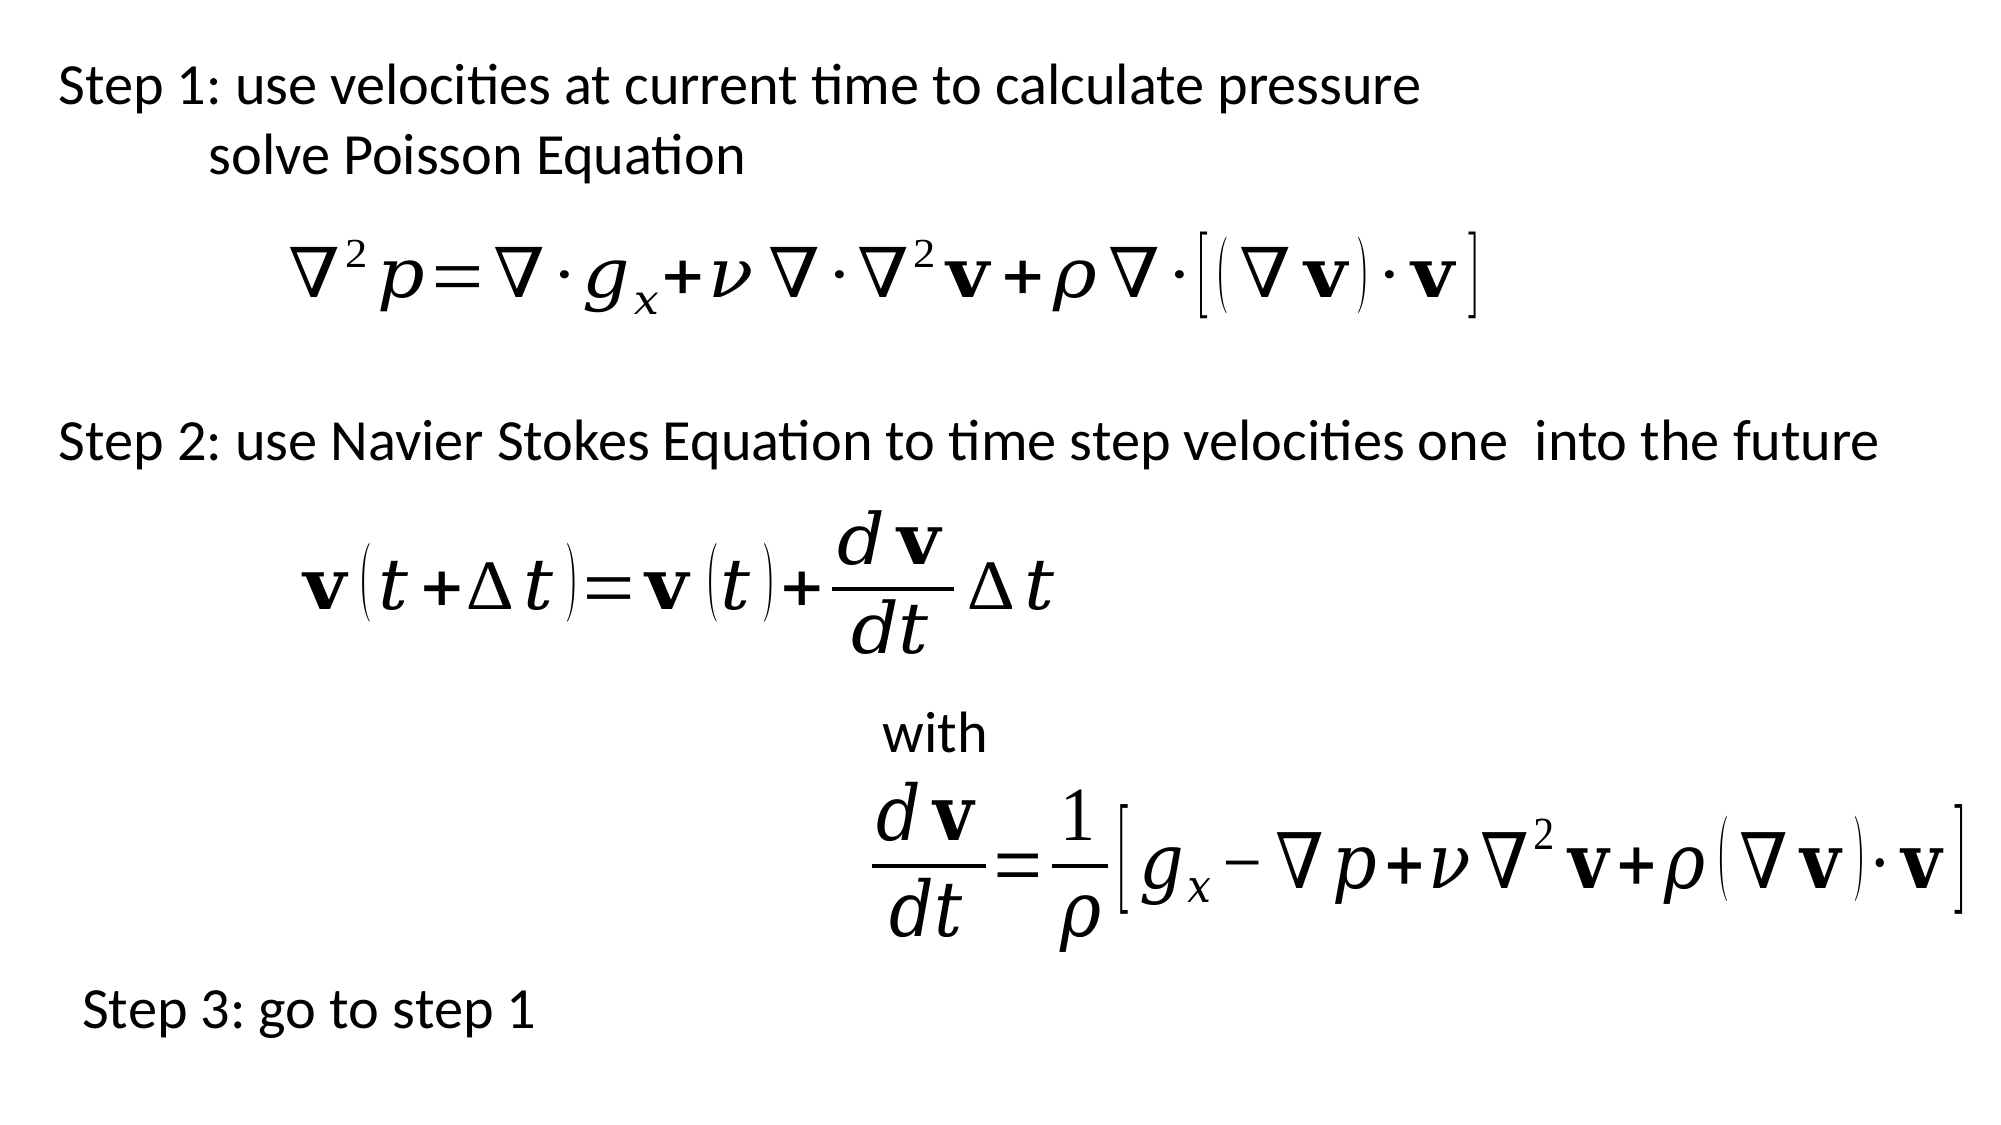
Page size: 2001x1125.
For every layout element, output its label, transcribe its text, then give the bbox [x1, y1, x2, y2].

text_box Step 1: use velocities at current time to calculate pressure solve Poisson Equation [43, 38, 1815, 194]
text_box Step 3: go to step 1 [67, 963, 1839, 1048]
text_box with [867, 687, 1182, 772]
